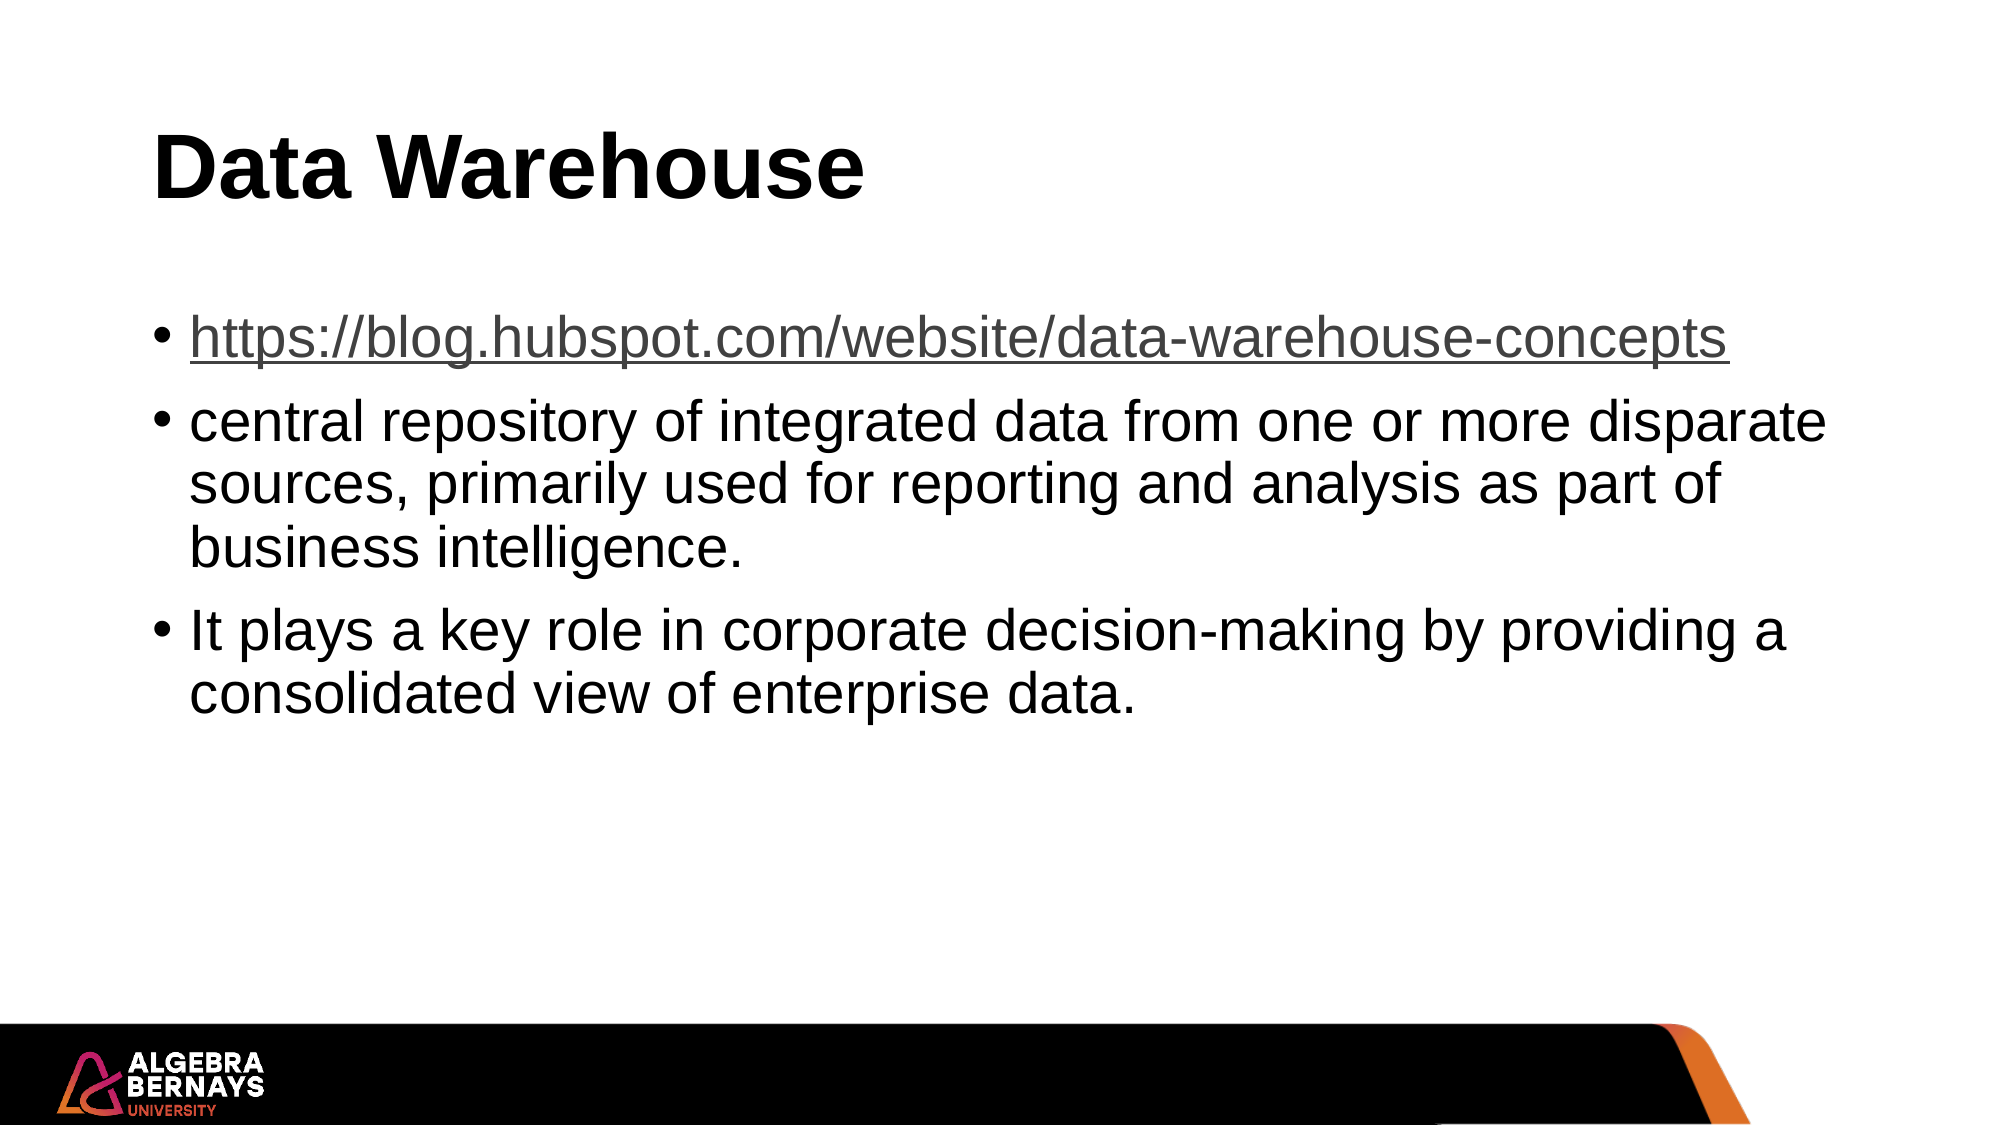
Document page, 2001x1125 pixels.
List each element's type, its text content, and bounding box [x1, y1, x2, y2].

list https://blog.hubspot.com/website/data-warehouse-concepts central repository of integrated data from one or more disparate sources, primarily used for reporting and analysis as part of business intelligence. It plays a key role in corporate decision-making by providing a consolidated view of enterprise data. [137, 299, 1863, 1014]
title Data Warehouse [137, 59, 1863, 278]
picture [0, 1023, 1958, 1125]
